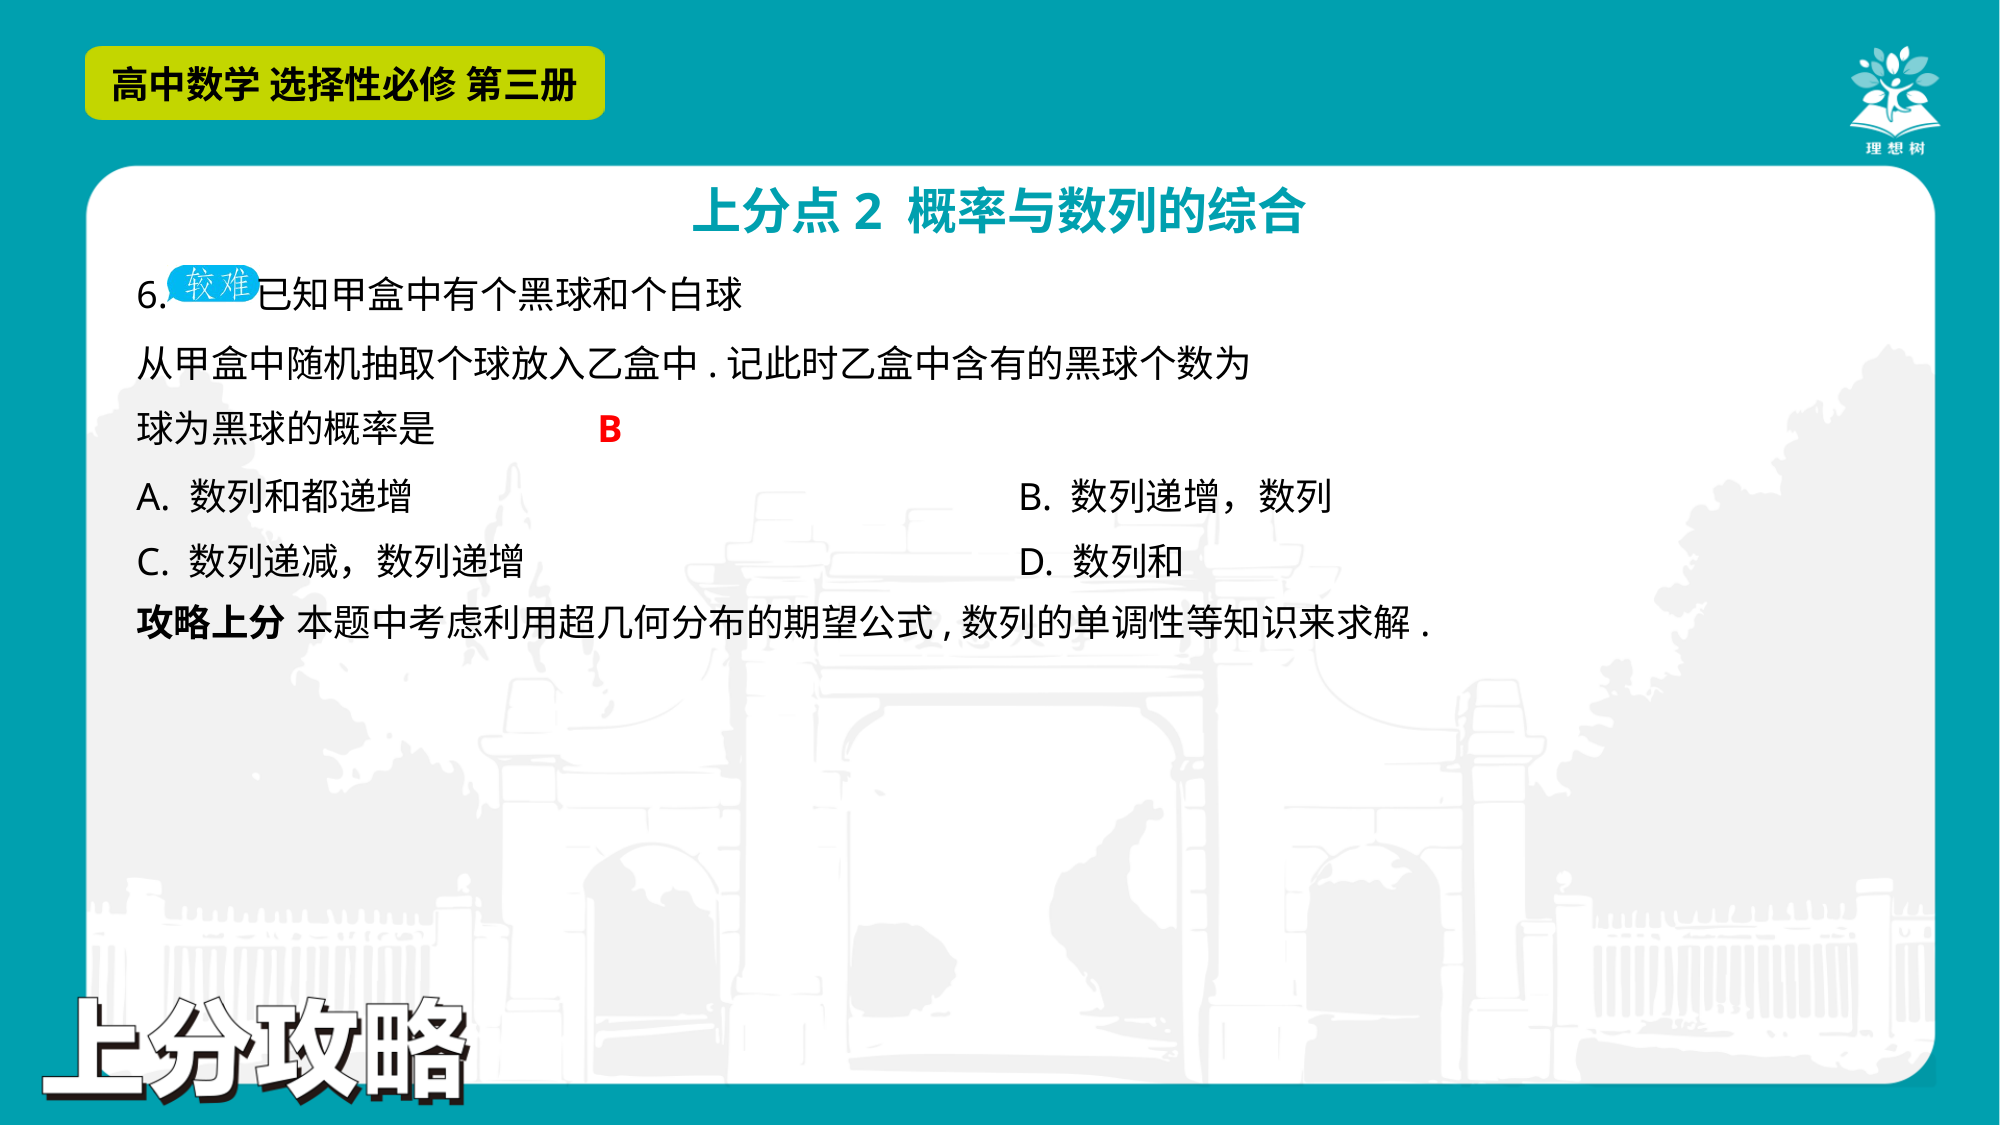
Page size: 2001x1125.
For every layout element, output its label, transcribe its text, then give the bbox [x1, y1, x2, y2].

picture [0, 0, 2000, 1125]
text_box B [582, 384, 638, 443]
text_box 攻略上分 本题中考虑利用超几何分布的期望公式,数列的单调性等知识来求解. [136, 577, 1865, 637]
